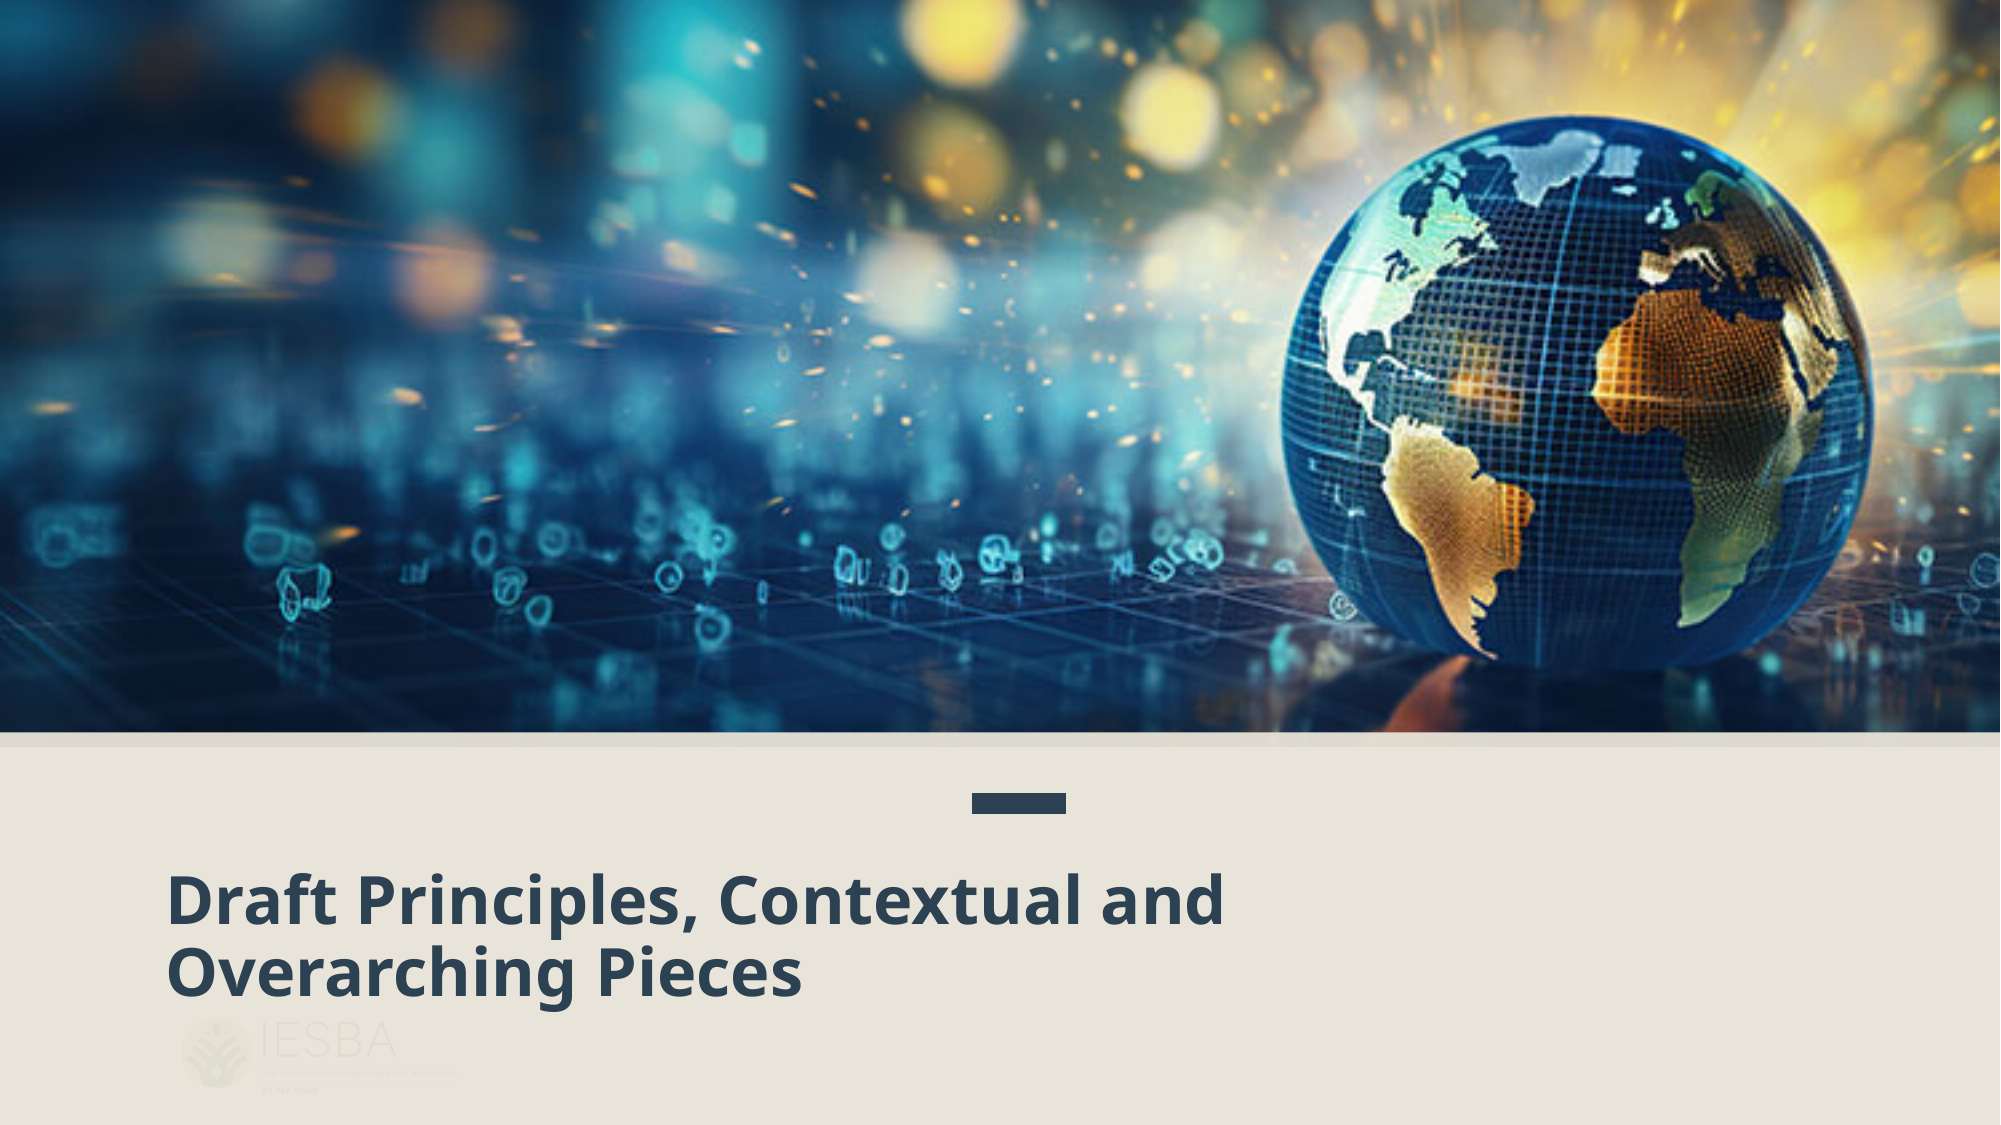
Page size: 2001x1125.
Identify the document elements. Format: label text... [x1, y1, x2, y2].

picture [0, 0, 2000, 732]
title Draft Principles, Contextual and Overarching Pieces [150, 859, 1619, 1037]
